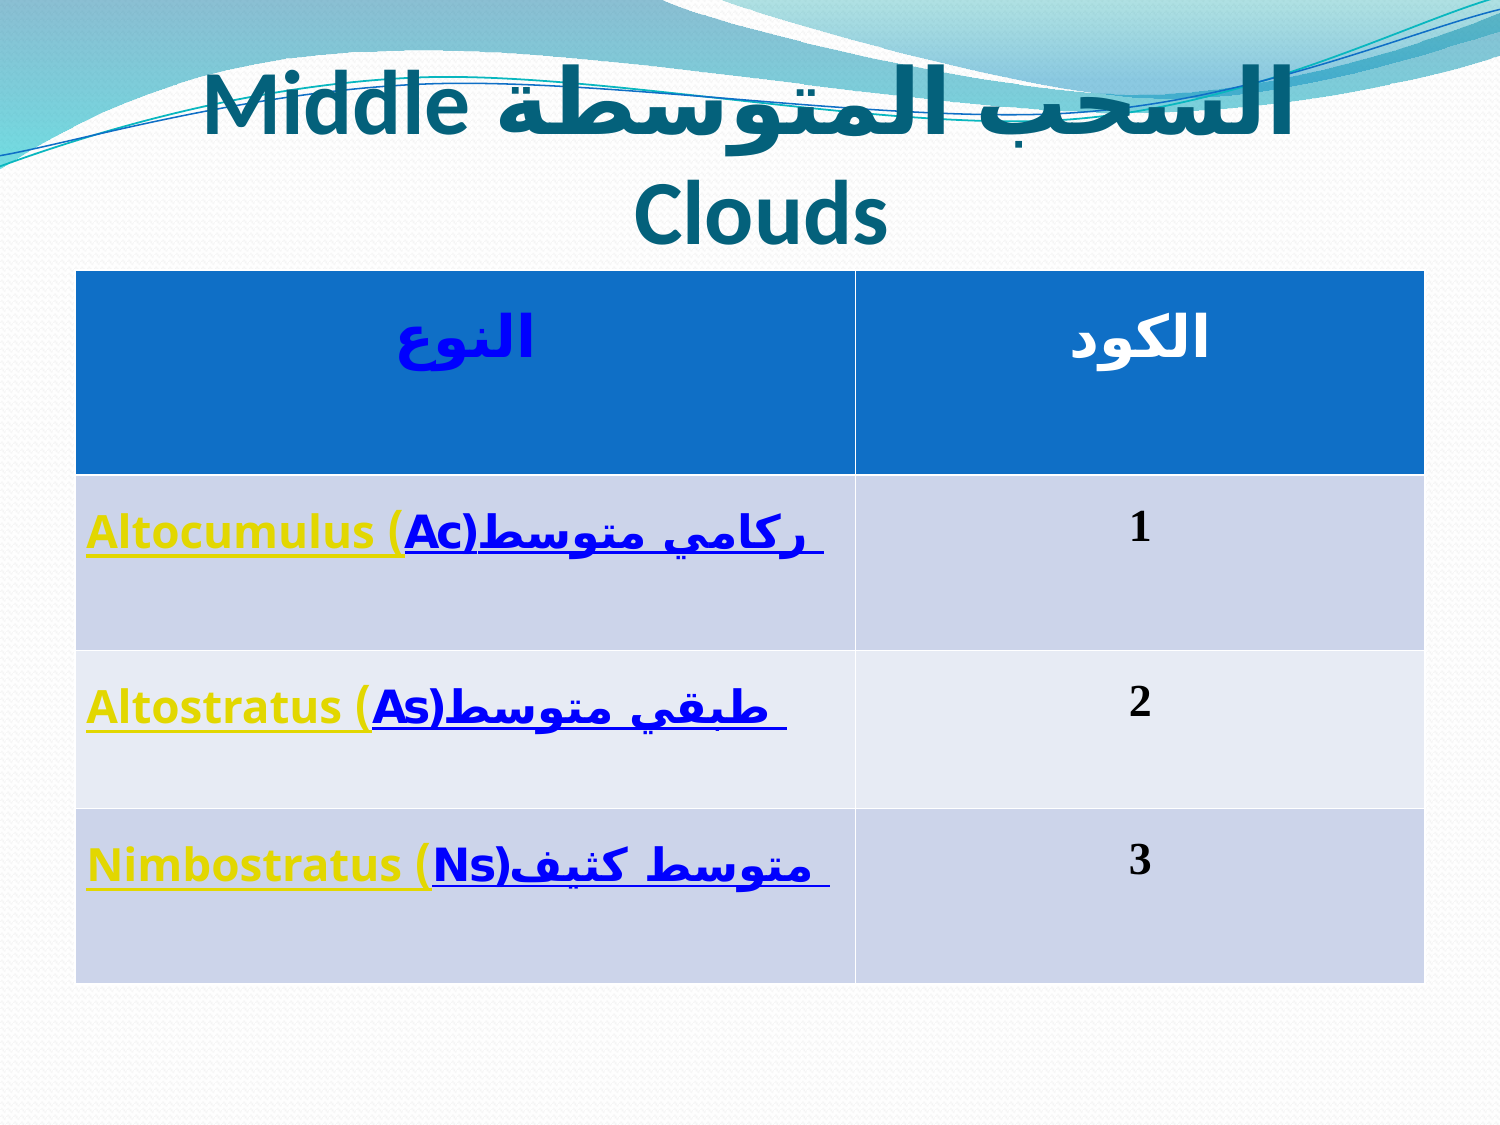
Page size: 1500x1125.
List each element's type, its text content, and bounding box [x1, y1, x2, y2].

table_cell Nimbostratus (Ns)متوسط كثيف [76, 809, 855, 983]
table_cell 1 [856, 476, 1424, 650]
table_cell 3 [856, 809, 1424, 983]
table_header الكود [856, 271, 1424, 474]
table_header النوع [76, 271, 855, 474]
table_cell Altostratus (As)طبقي متوسط [76, 651, 855, 808]
table_cell 2 [856, 651, 1424, 808]
table_cell Altocumulus (Ac)ركامي متوسط [76, 476, 855, 650]
title السحب المتوسطة Middle Clouds [75, 115, 1425, 263]
